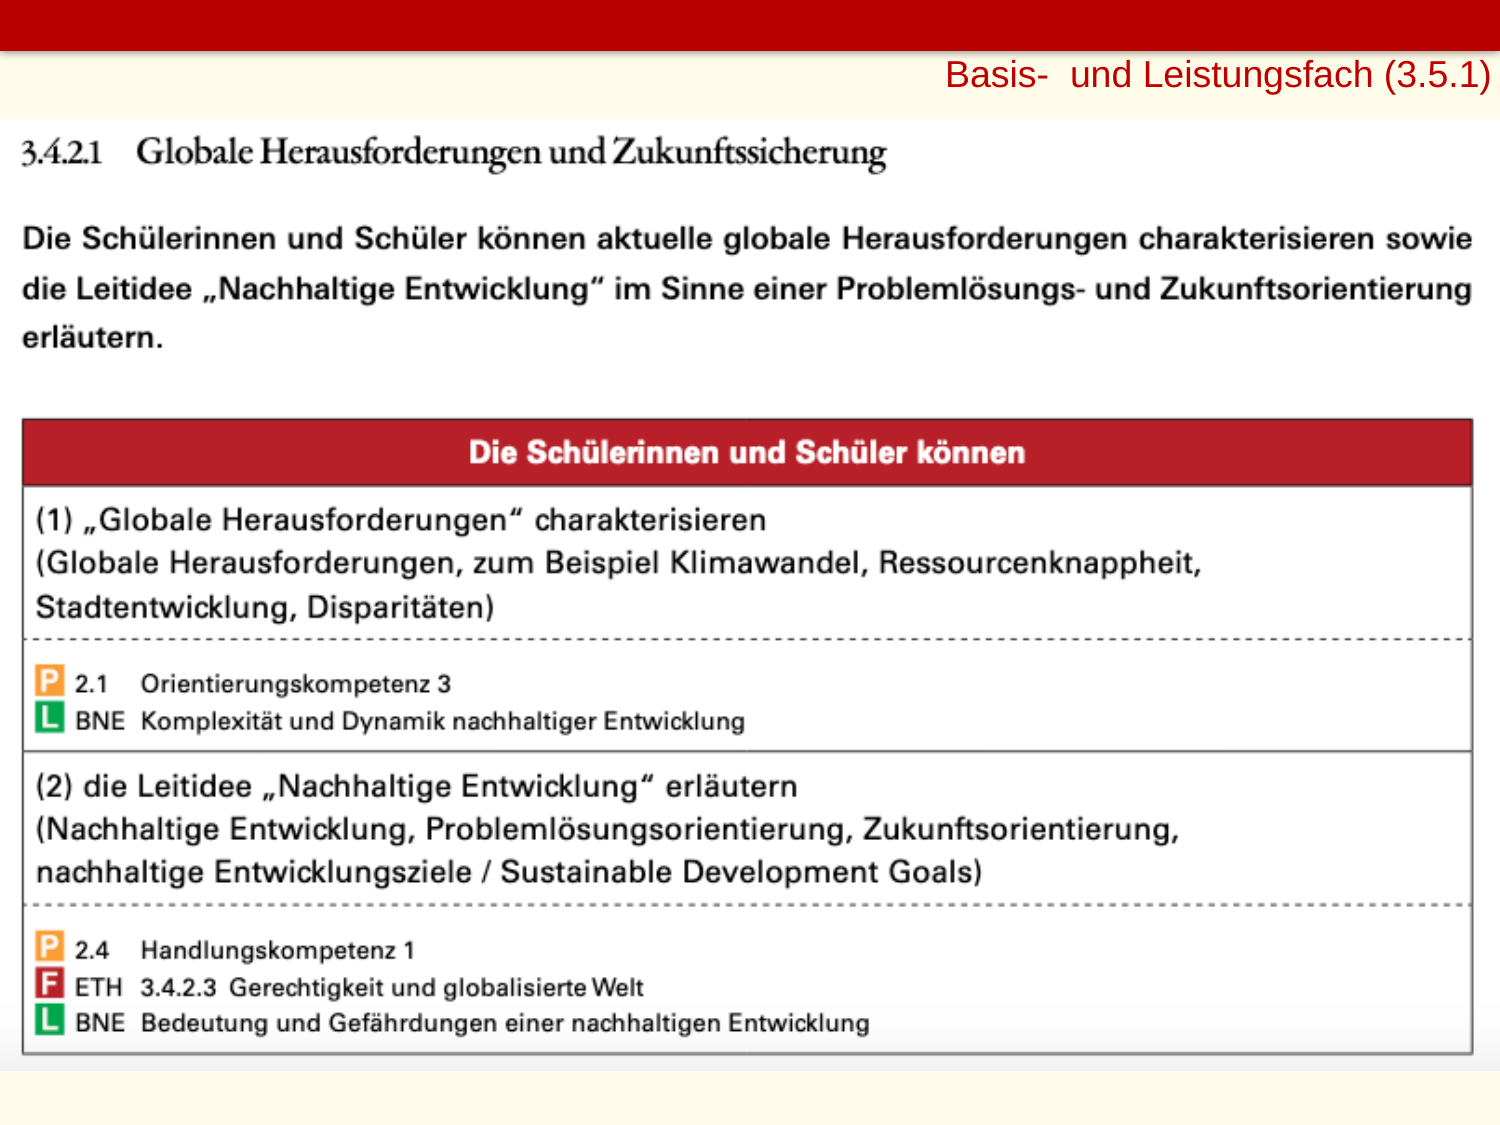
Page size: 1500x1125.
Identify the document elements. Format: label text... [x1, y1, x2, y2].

text_box Basis- und Leistungsfach (3.5.1) [930, 42, 1500, 103]
picture [0, 119, 1500, 1071]
